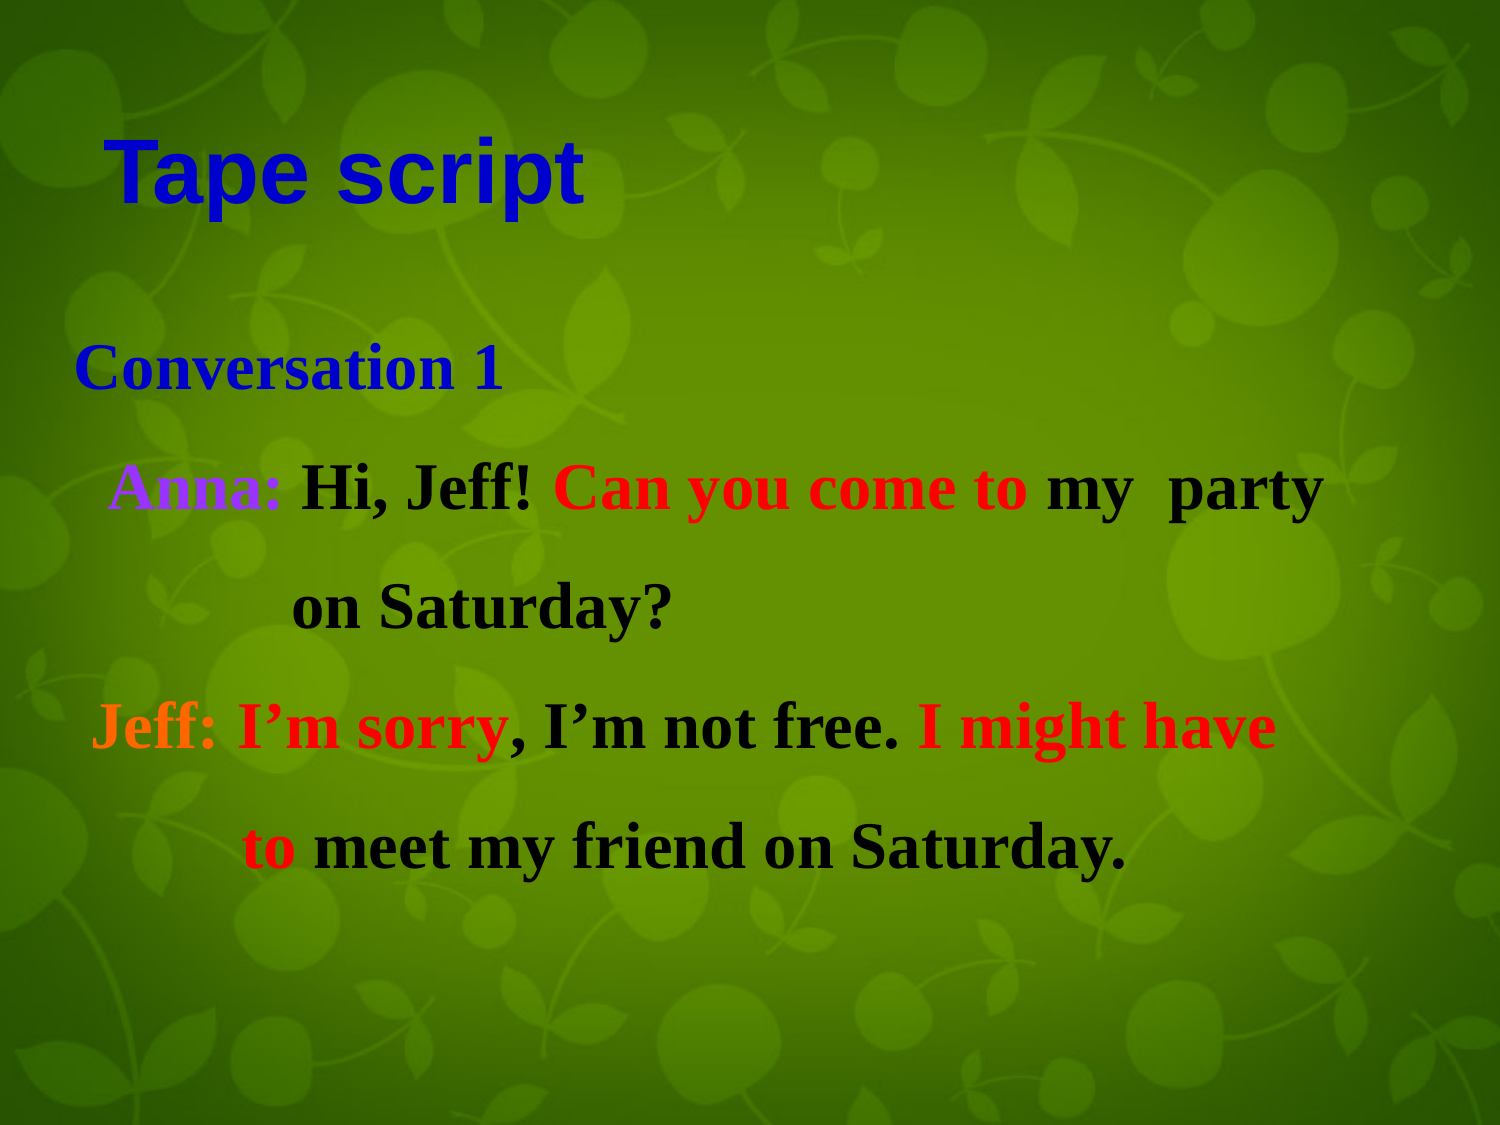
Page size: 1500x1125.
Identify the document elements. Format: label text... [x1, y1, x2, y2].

list Conversation 1 Anna: Hi, Jeff! Can you come to my party on Saturday? Jeff: I’m sorry, I’m not free. I might have to meet my friend on Saturday. [24, 275, 1425, 955]
picture [0, 0, 1500, 1125]
text_box Tape script [88, 104, 751, 230]
